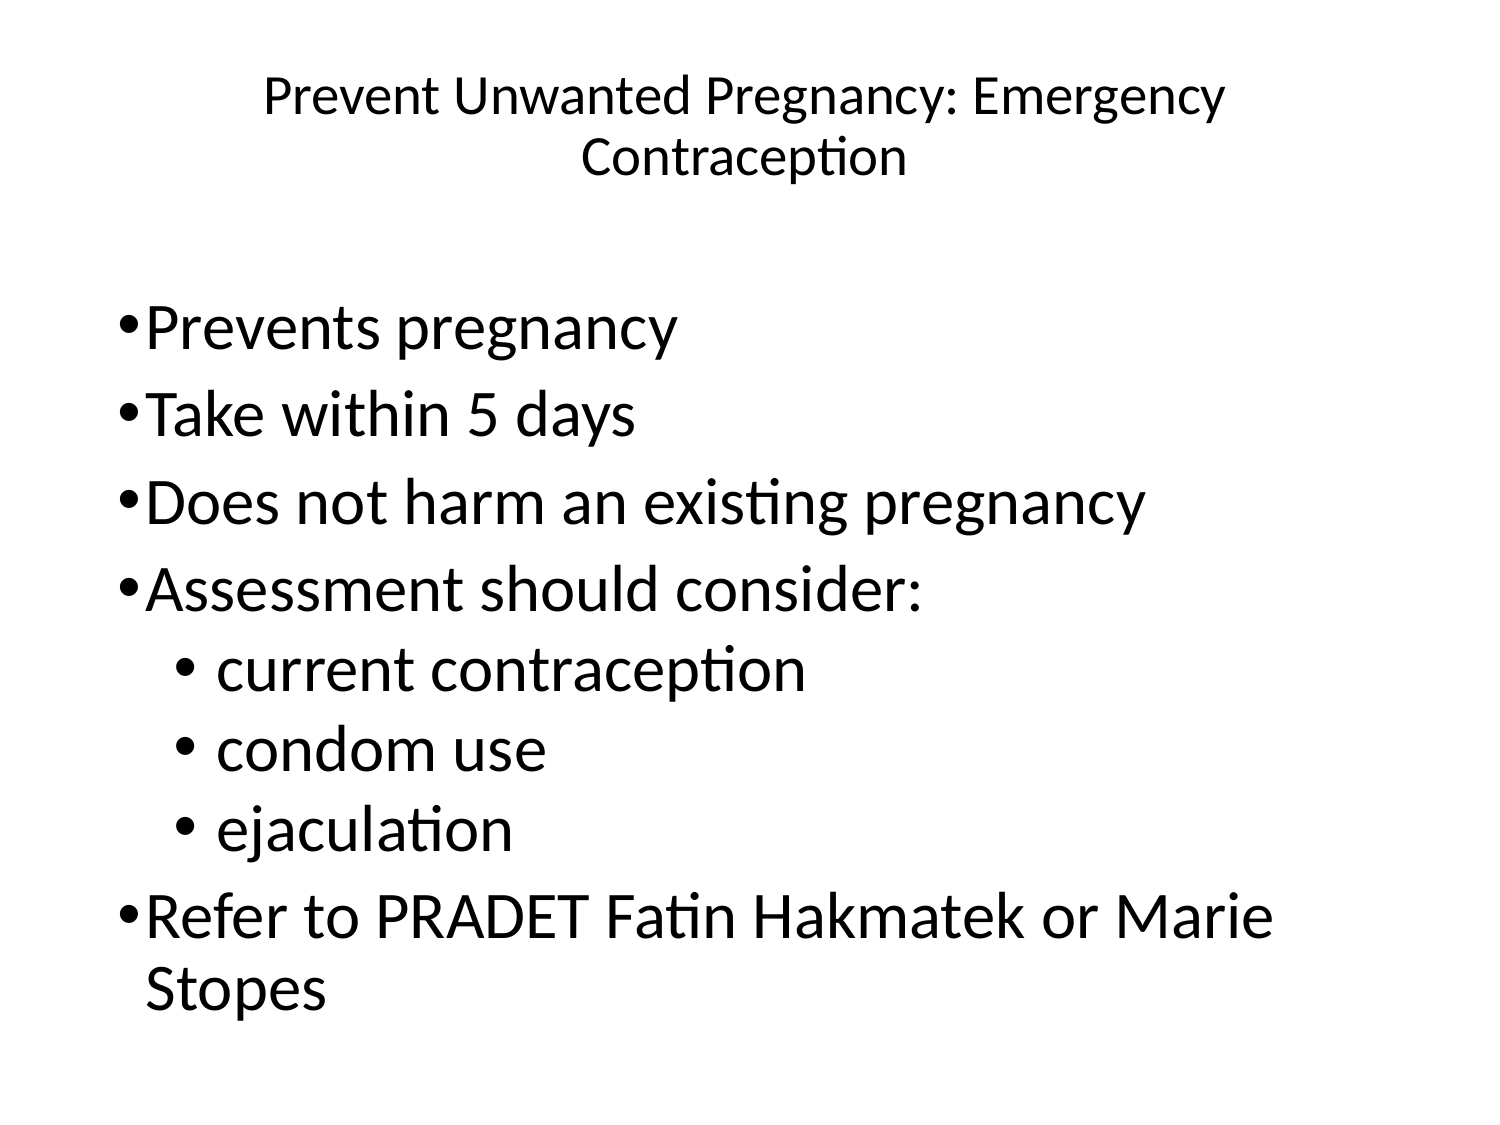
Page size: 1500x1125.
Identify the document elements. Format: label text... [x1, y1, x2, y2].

title Prevent Unwanted Pregnancy: Emergency Contraception [81, 56, 1410, 248]
list Prevents pregnancy Take within 5 days Does not harm an existing pregnancy Assessment should consider: current contraception condom use ejaculation Refer to PRADET Fatin Hakmatek or Marie Stopes [102, 284, 1410, 1038]
